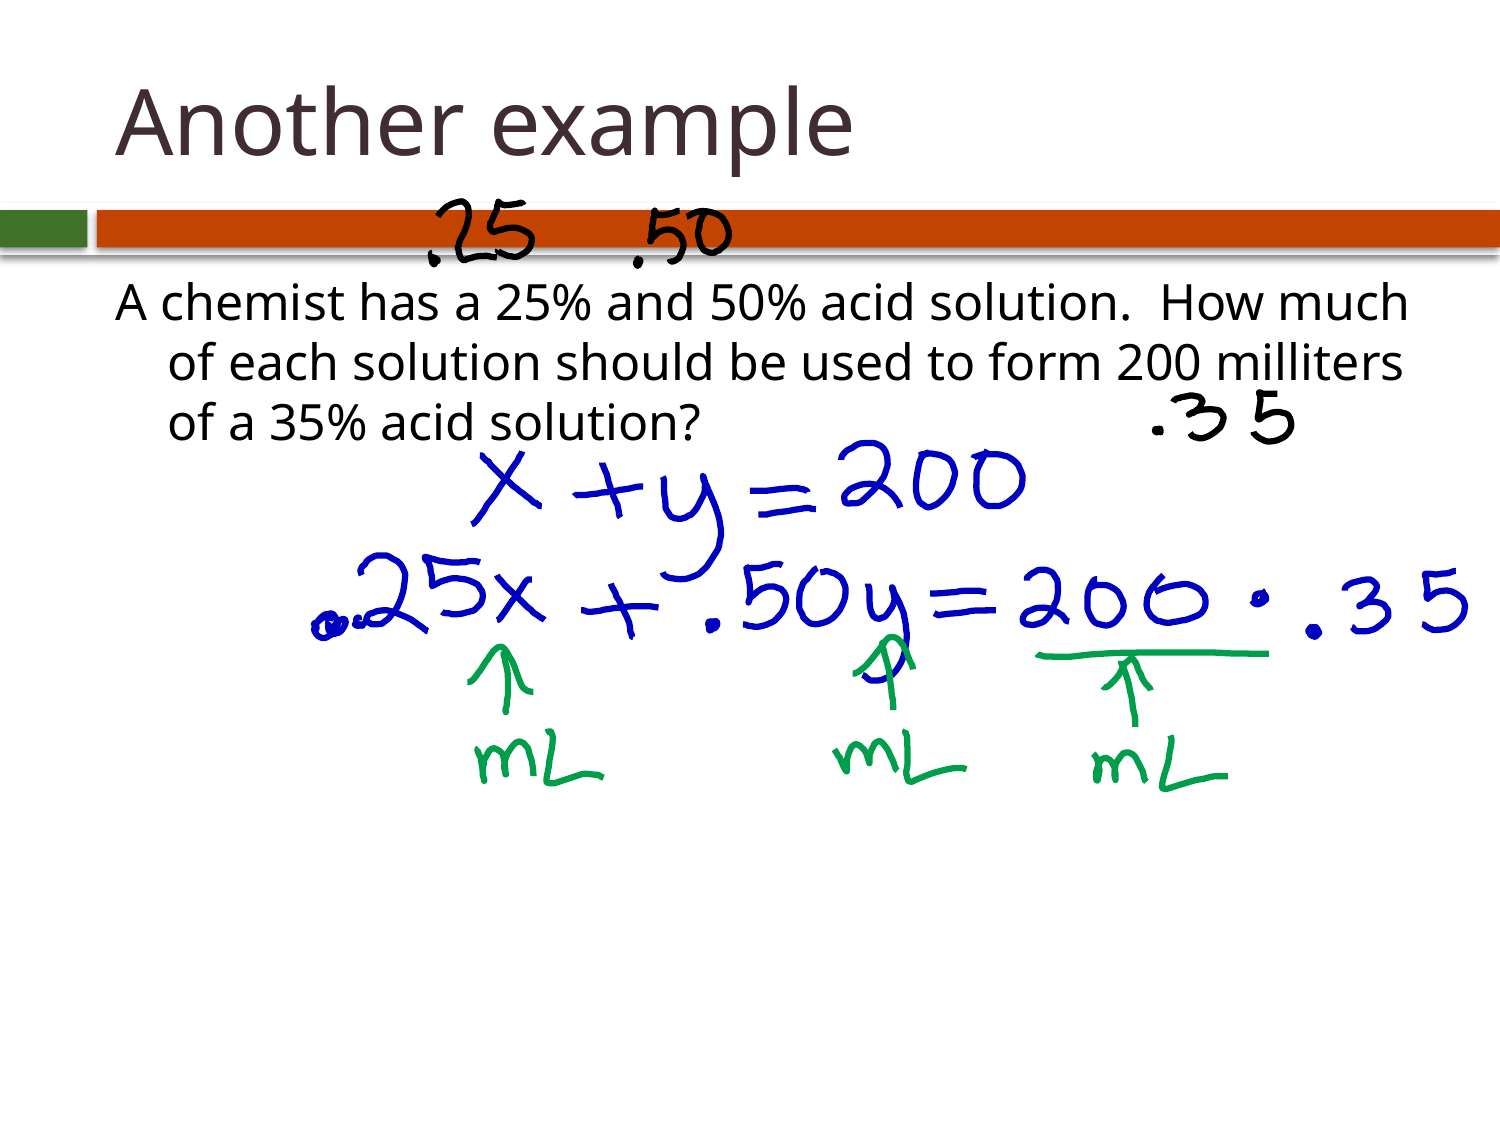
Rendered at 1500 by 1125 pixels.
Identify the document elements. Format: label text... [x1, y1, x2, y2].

text_box [1092, 751, 1148, 783]
text_box [359, 554, 429, 633]
text_box [1154, 426, 1162, 434]
text_box [1252, 391, 1293, 443]
text_box [833, 740, 899, 773]
text_box [758, 507, 817, 516]
text_box [1145, 574, 1207, 624]
text_box [467, 646, 534, 693]
text_box [649, 209, 685, 263]
text_box [1161, 735, 1228, 790]
text_box [686, 210, 730, 254]
text_box [610, 583, 634, 638]
title Another example [100, 37, 1438, 200]
text_box [623, 605, 659, 609]
text_box [904, 729, 967, 783]
list A chemist has a 25% and 50% acid solution. How much of each solution should be used to form 200 milliters of a 35% acid solution? [100, 262, 1438, 1000]
text_box [573, 485, 644, 497]
text_box [915, 451, 956, 509]
text_box [1343, 578, 1390, 633]
text_box [430, 252, 439, 266]
text_box [506, 478, 542, 507]
text_box [661, 475, 722, 580]
text_box [496, 574, 516, 596]
text_box [890, 671, 897, 677]
text_box [1251, 589, 1267, 606]
text_box [742, 563, 788, 628]
text_box [972, 449, 1024, 507]
text_box [471, 451, 523, 526]
text_box [479, 454, 505, 478]
text_box [496, 578, 532, 621]
text_box [1086, 578, 1125, 627]
text_box [635, 257, 642, 267]
text_box [601, 462, 613, 490]
text_box [798, 567, 847, 626]
text_box [424, 556, 484, 616]
text_box [862, 672, 888, 682]
text_box [313, 612, 339, 639]
text_box [707, 620, 718, 632]
text_box [503, 688, 509, 713]
text_box [1102, 657, 1152, 691]
text_box [611, 492, 622, 518]
text_box [1307, 625, 1321, 638]
text_box [852, 636, 914, 675]
text_box [1036, 651, 1269, 658]
text_box [334, 618, 347, 635]
text_box [1172, 394, 1225, 440]
text_box [581, 606, 621, 613]
text_box [437, 200, 497, 261]
text_box [489, 201, 533, 258]
text_box [354, 616, 366, 627]
text_box [862, 583, 908, 667]
text_box [1127, 689, 1137, 727]
text_box [888, 672, 895, 711]
text_box [545, 730, 604, 785]
text_box [840, 442, 902, 508]
text_box [476, 740, 535, 782]
text_box [517, 595, 546, 621]
text_box [1022, 568, 1070, 626]
text_box [930, 589, 987, 595]
text_box [749, 487, 809, 493]
text_box [933, 609, 996, 617]
text_box [1421, 570, 1466, 631]
